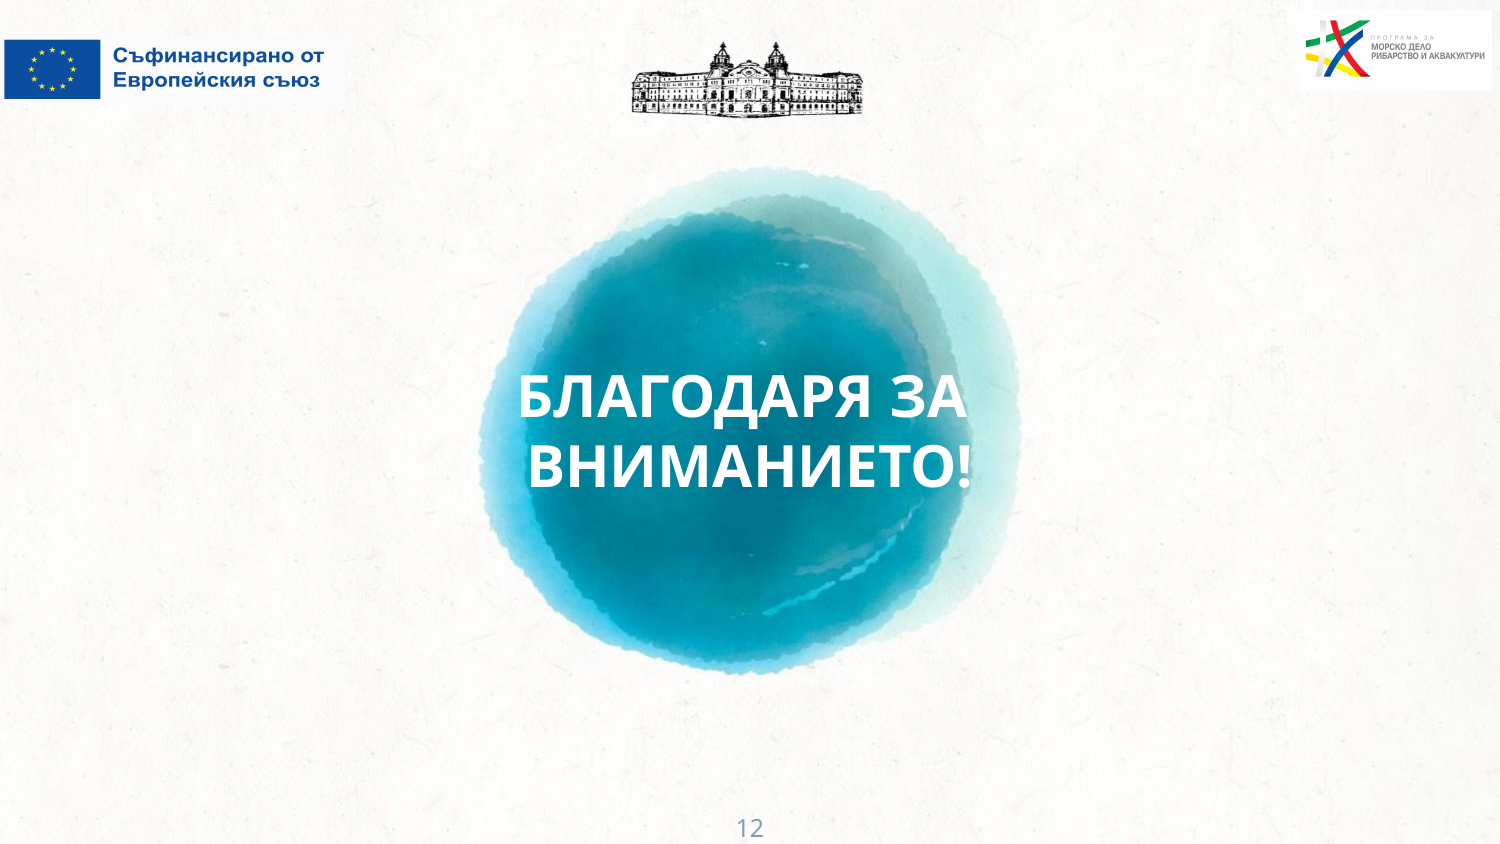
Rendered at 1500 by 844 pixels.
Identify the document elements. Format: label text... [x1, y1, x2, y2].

picture [0, 0, 1500, 844]
slide_number 12 [705, 797, 795, 844]
subtitle БЛАГОДАРЯ ЗА ВНИМАНИЕТО! [209, 205, 1291, 653]
